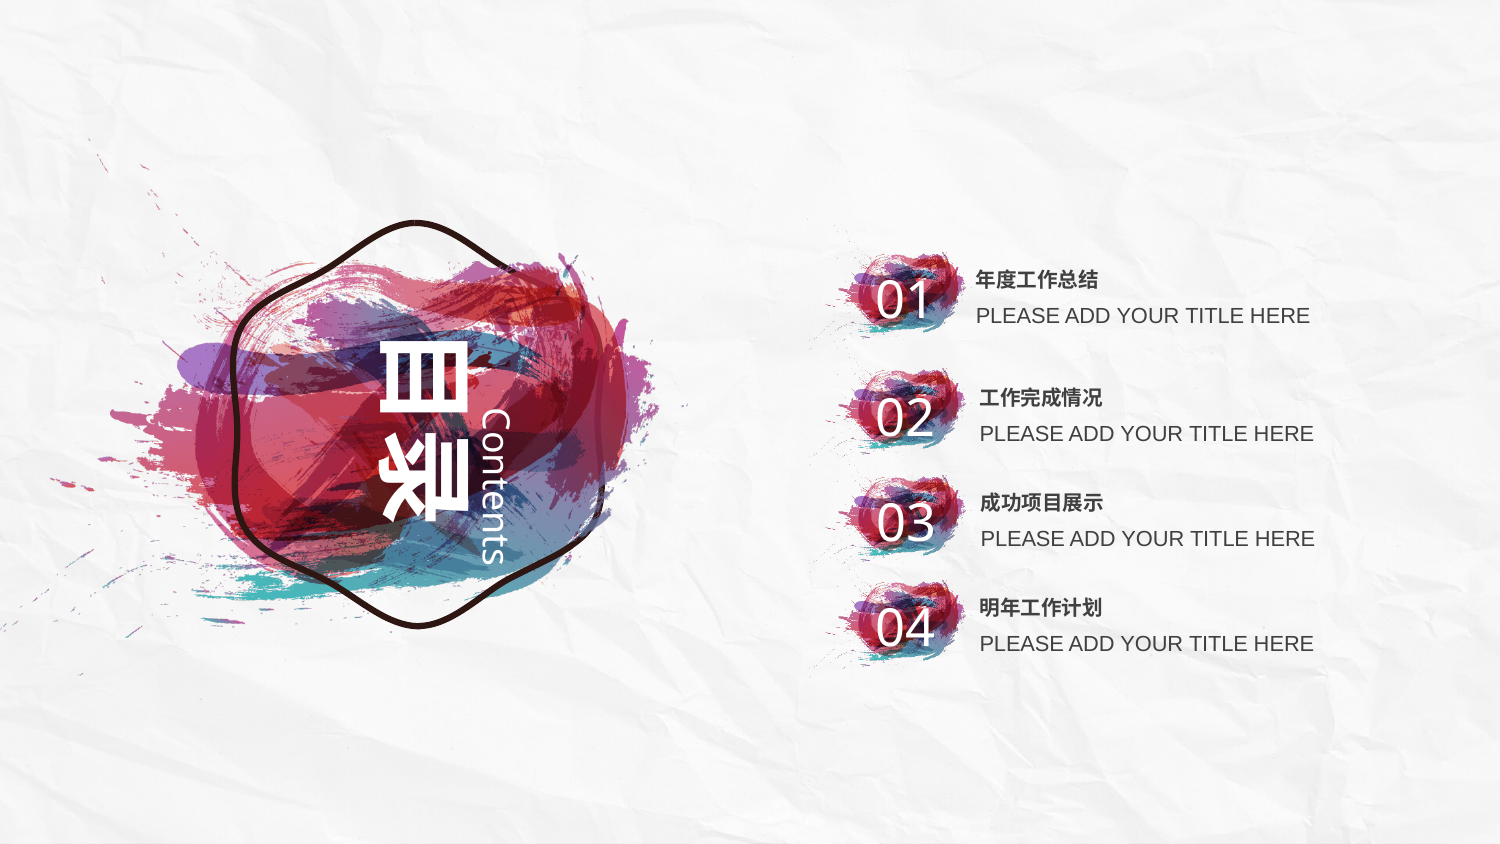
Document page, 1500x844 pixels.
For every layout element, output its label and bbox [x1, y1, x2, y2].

text_box [806, 448, 1410, 554]
text_box [806, 341, 1409, 448]
text_box [806, 553, 1409, 682]
text_box [0, 138, 689, 696]
text_box [806, 224, 1405, 341]
text_box [273, 309, 531, 588]
